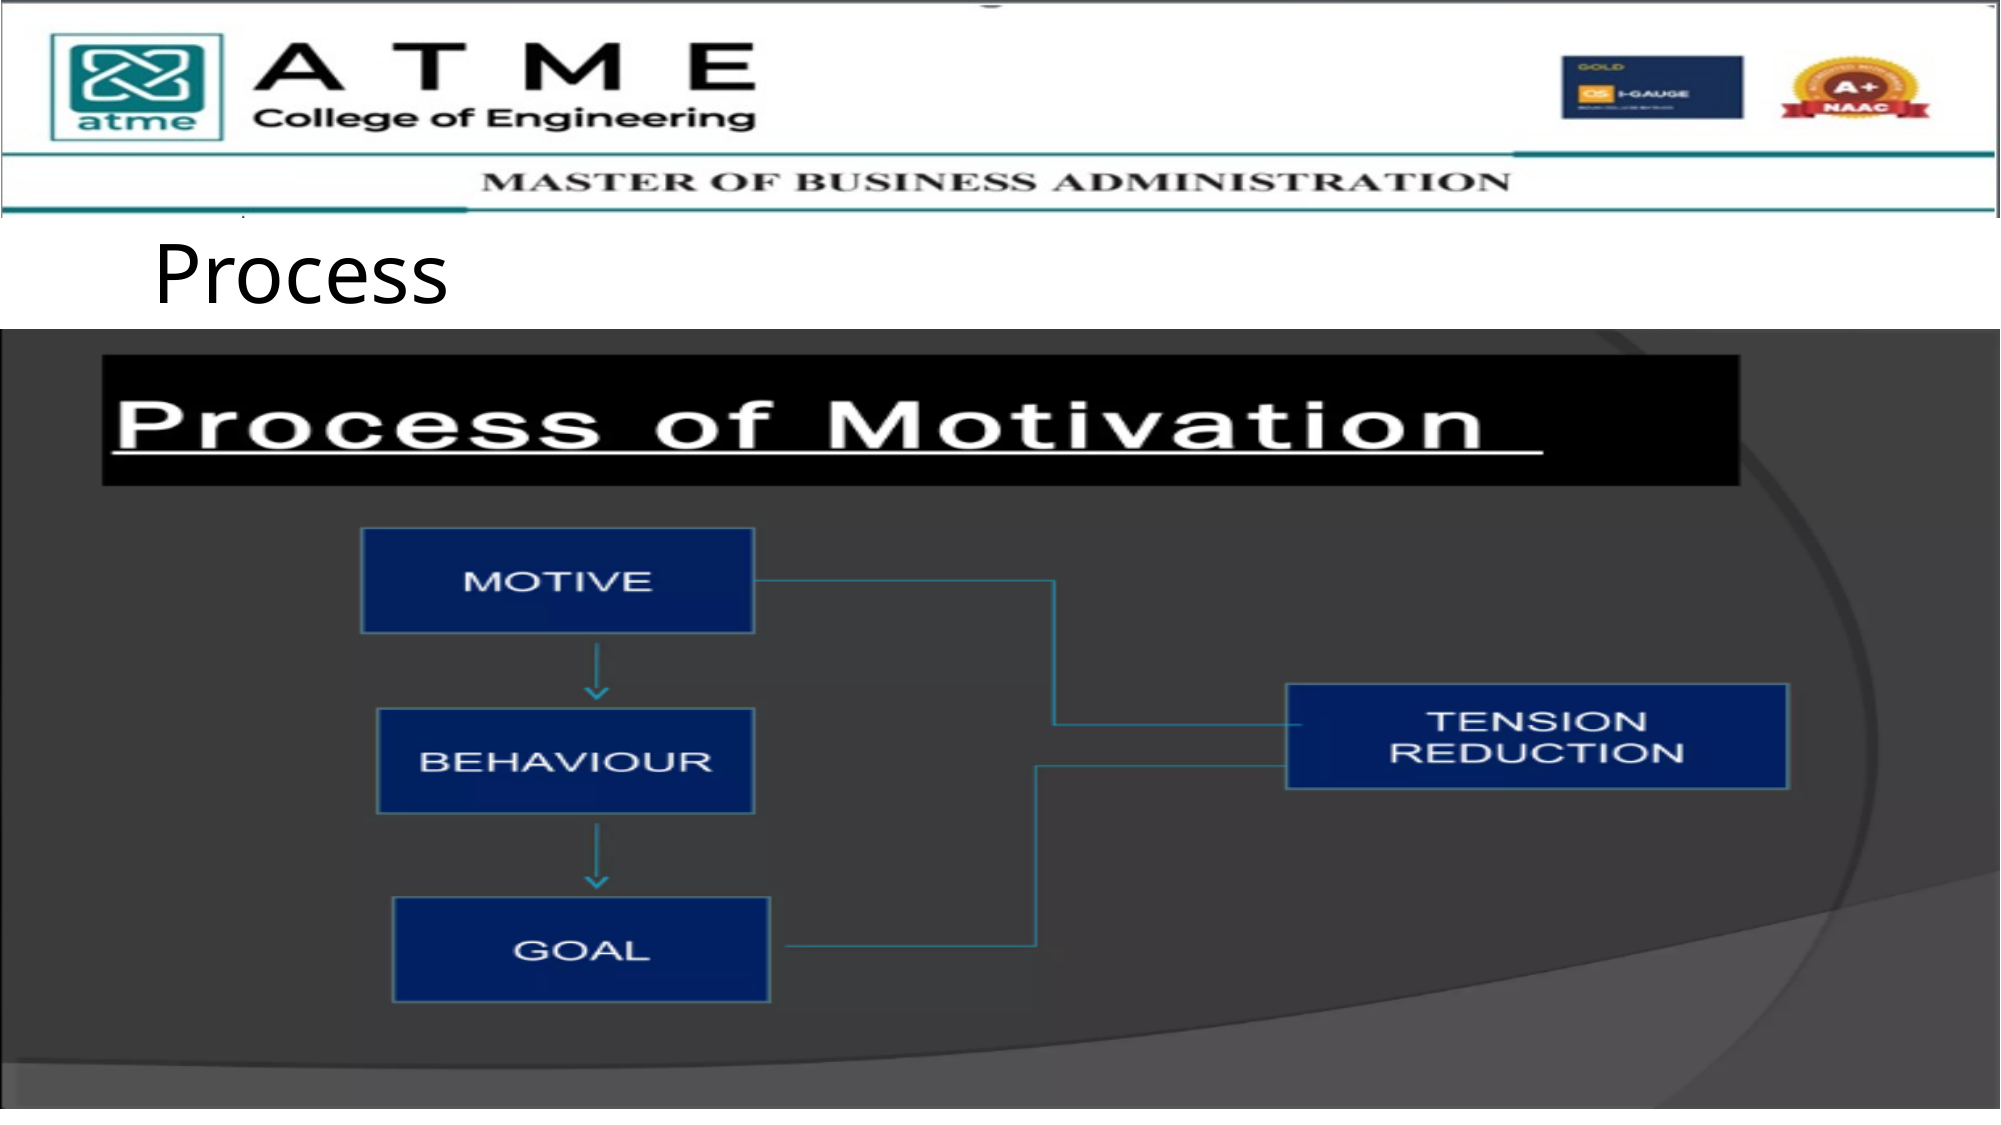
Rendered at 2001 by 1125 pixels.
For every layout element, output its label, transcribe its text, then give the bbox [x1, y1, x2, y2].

picture [0, 328, 2000, 1110]
picture [1, 0, 2000, 218]
title Process [137, 224, 1863, 328]
